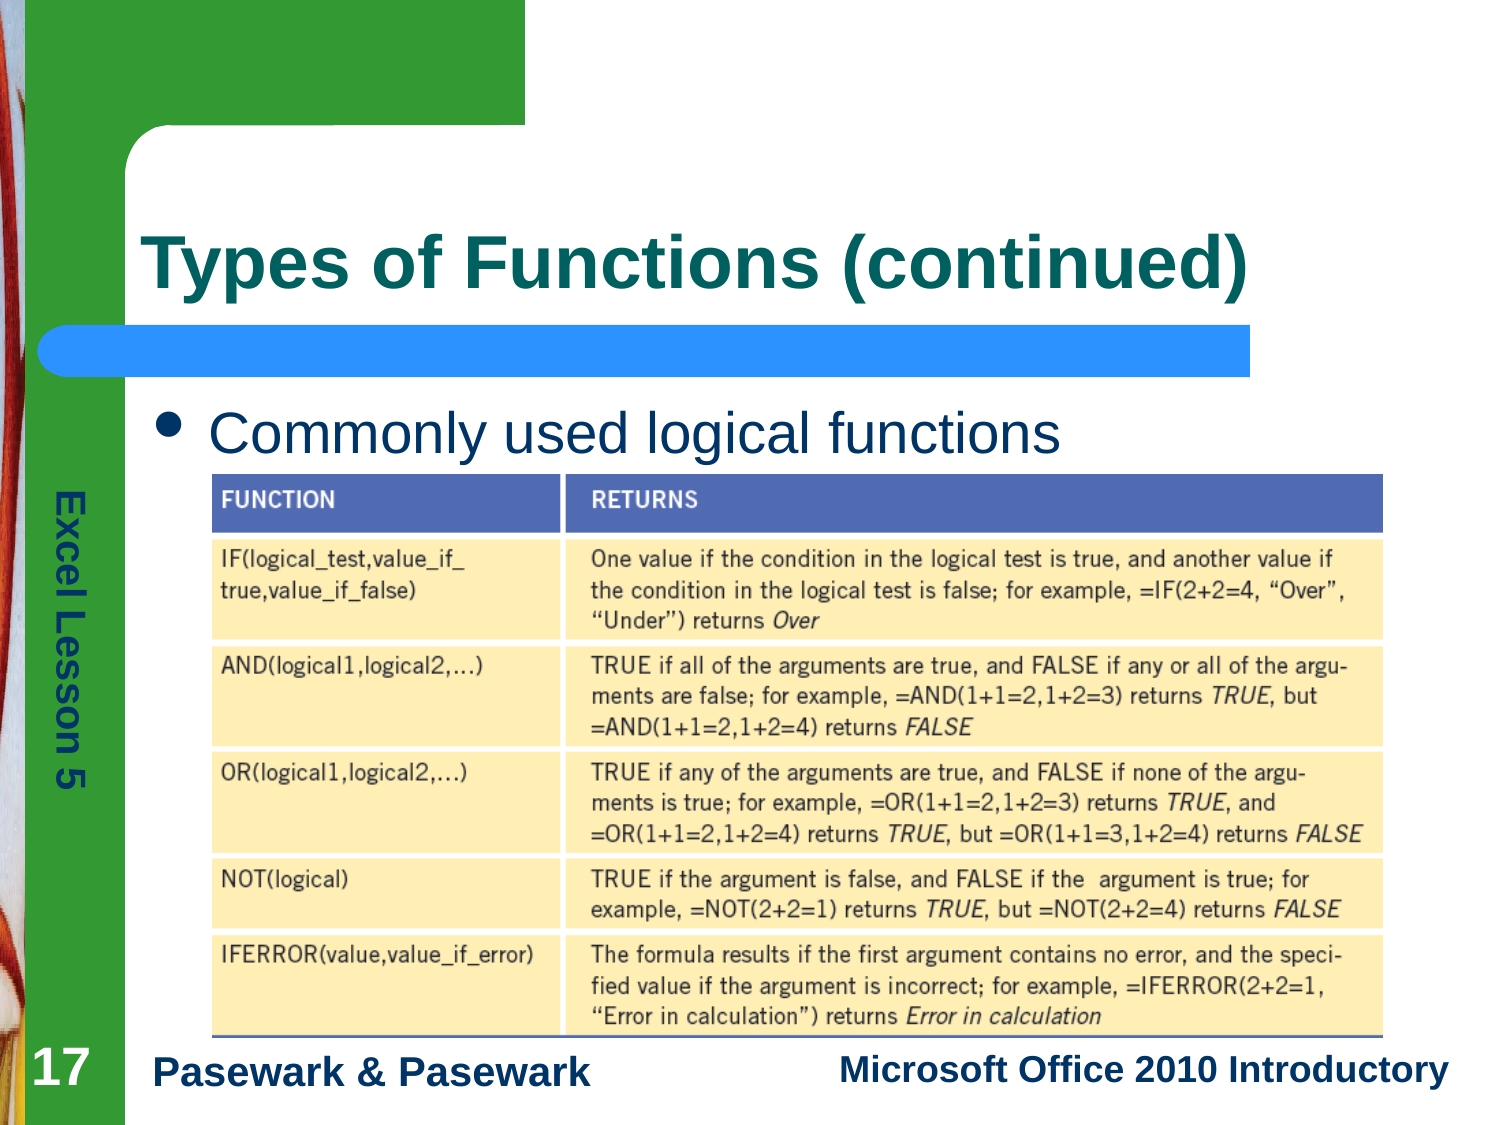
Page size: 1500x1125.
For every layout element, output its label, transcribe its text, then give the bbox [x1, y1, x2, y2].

slide_number 17 [13, 1023, 111, 1105]
picture [212, 474, 1383, 1038]
list Commonly used logical functions [137, 387, 1400, 999]
title Types of Functions (continued) [124, 124, 1426, 313]
picture [0, 0, 25, 1125]
